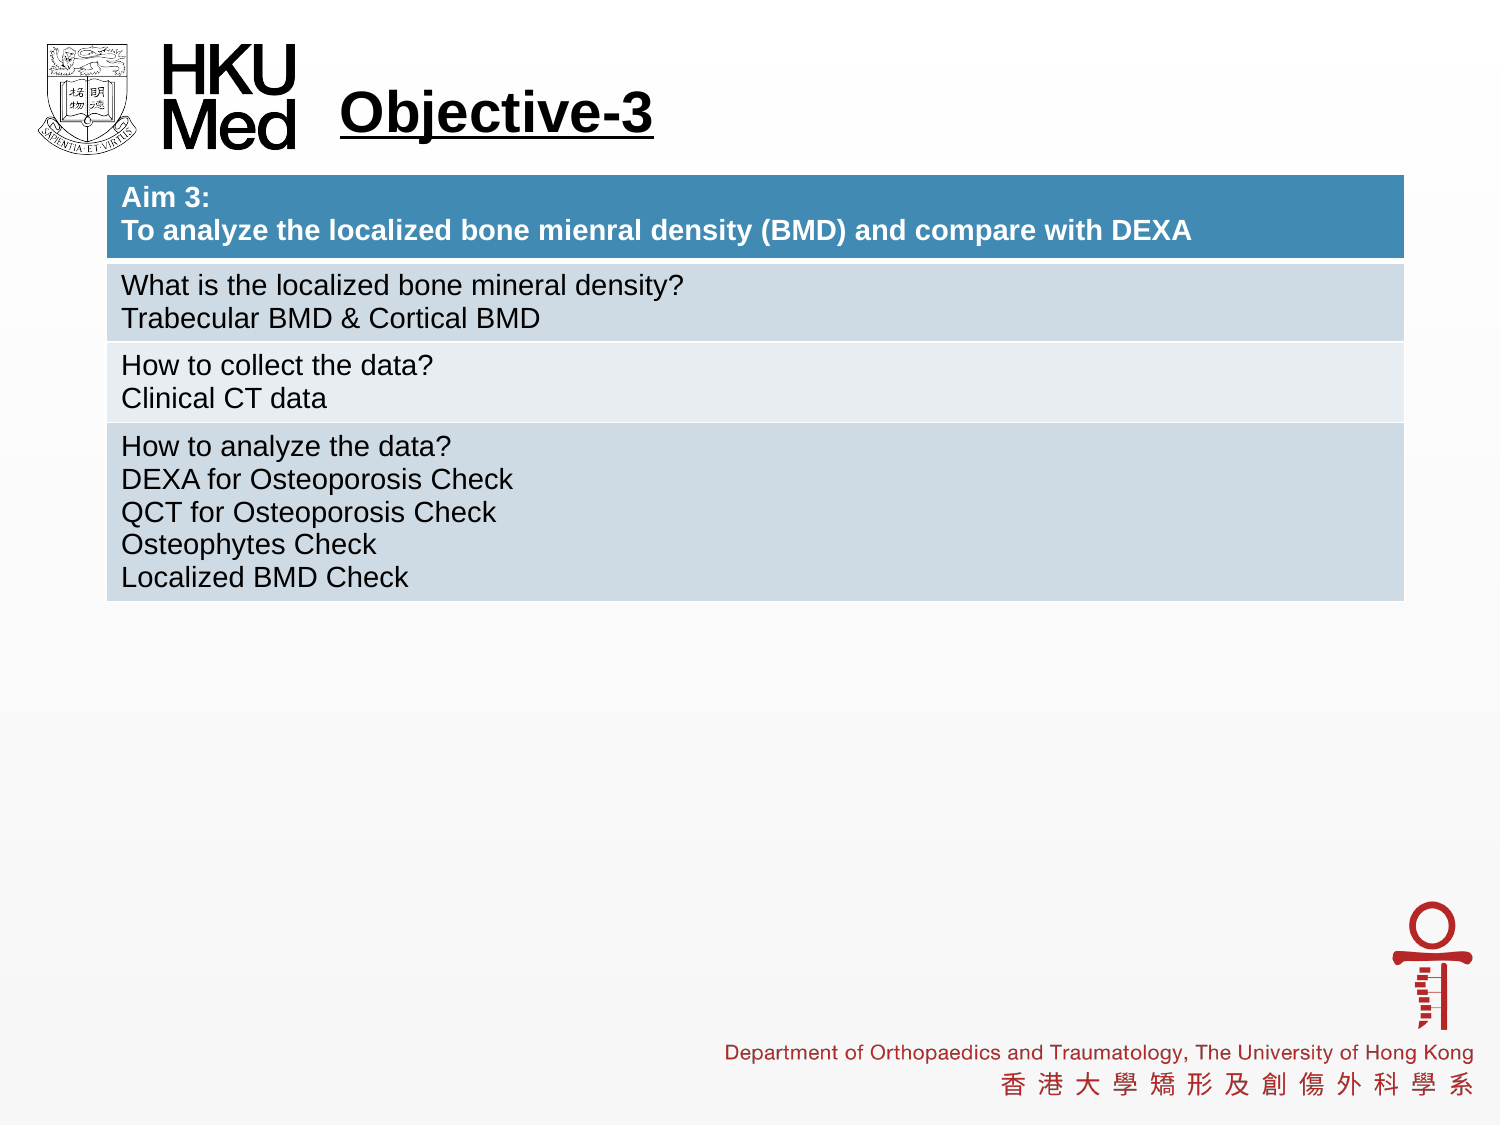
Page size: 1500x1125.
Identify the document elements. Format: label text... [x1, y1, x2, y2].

table_header Aim 3: To analyze the localized bone mienral density (BMD) and compare with DEXA [107, 175, 1404, 258]
text_box Objective-3 [324, 66, 1365, 152]
table_cell What is the localized bone mineral density? Trabecular BMD & Cortical BMD [107, 264, 1404, 341]
table_cell How to analyze the data? DEXA for Osteoporosis Check QCT for Osteoporosis Check Osteophytes Check Localized BMD Check [107, 423, 1404, 601]
picture [38, 44, 295, 155]
table_cell How to collect the data? Clinical CT data [107, 343, 1404, 422]
picture [0, 877, 1500, 1125]
